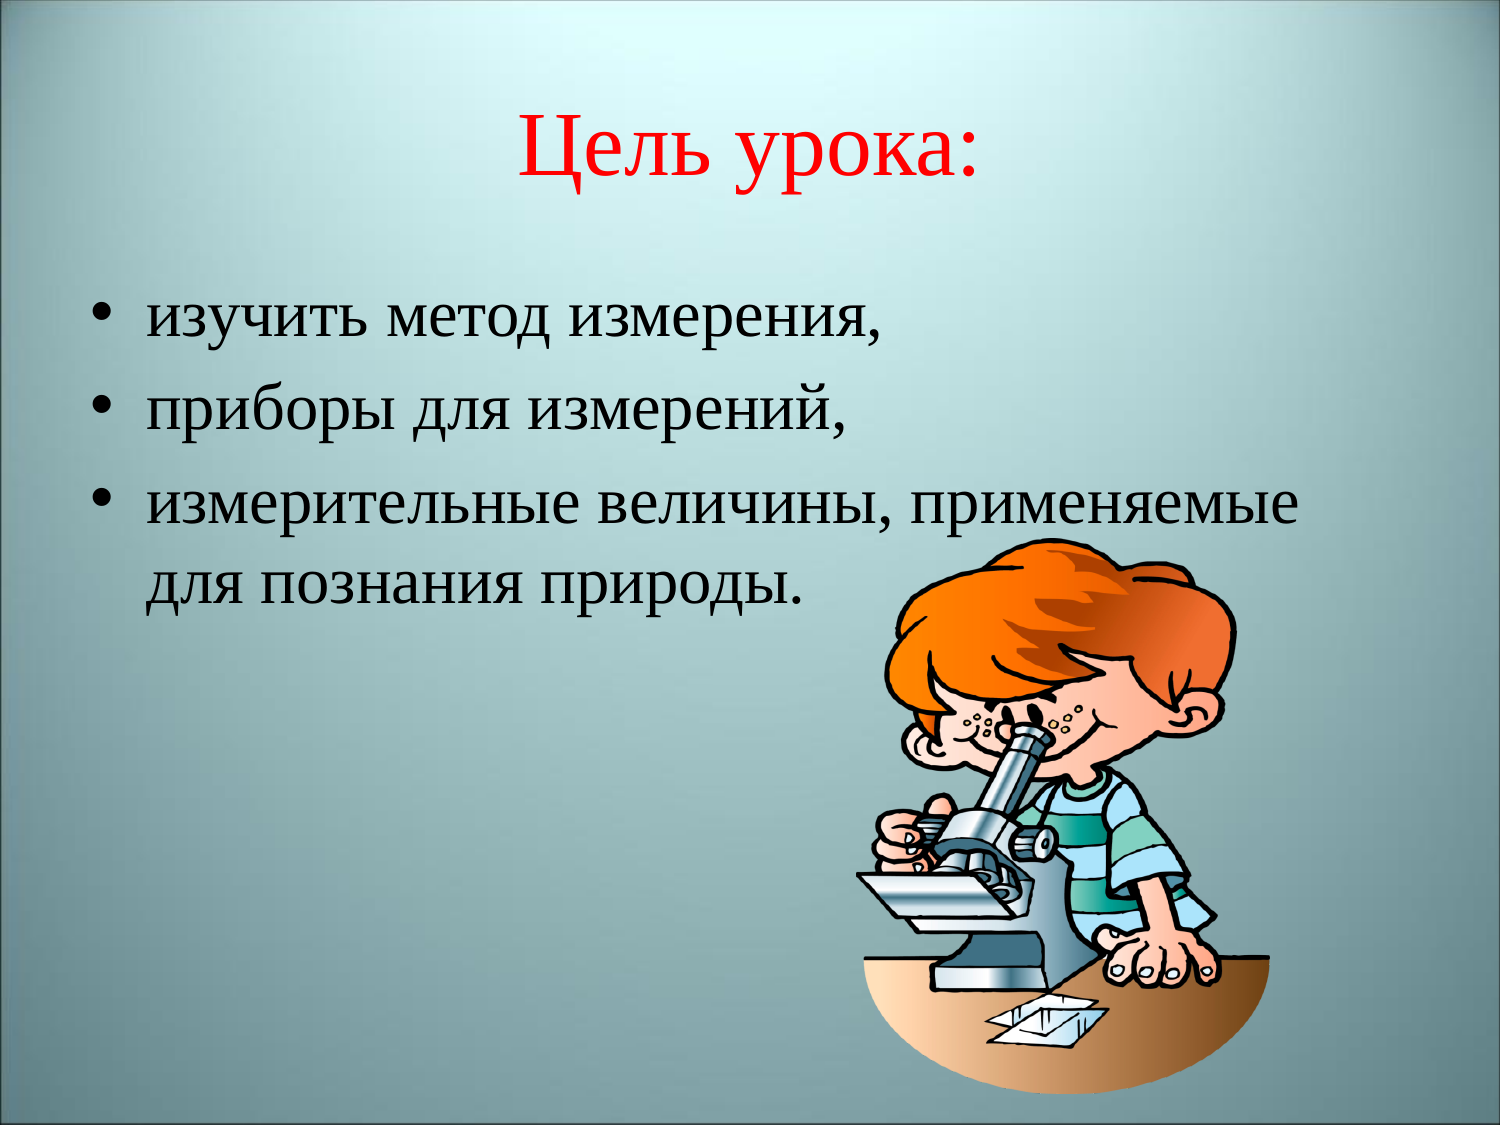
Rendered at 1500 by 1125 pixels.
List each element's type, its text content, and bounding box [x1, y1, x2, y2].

list изучить метод измерения, приборы для измерений, измерительные величины, применяемые для познания природы. [75, 262, 1425, 1005]
title Цель урока: [75, 45, 1425, 233]
picture [0, 0, 1500, 1125]
